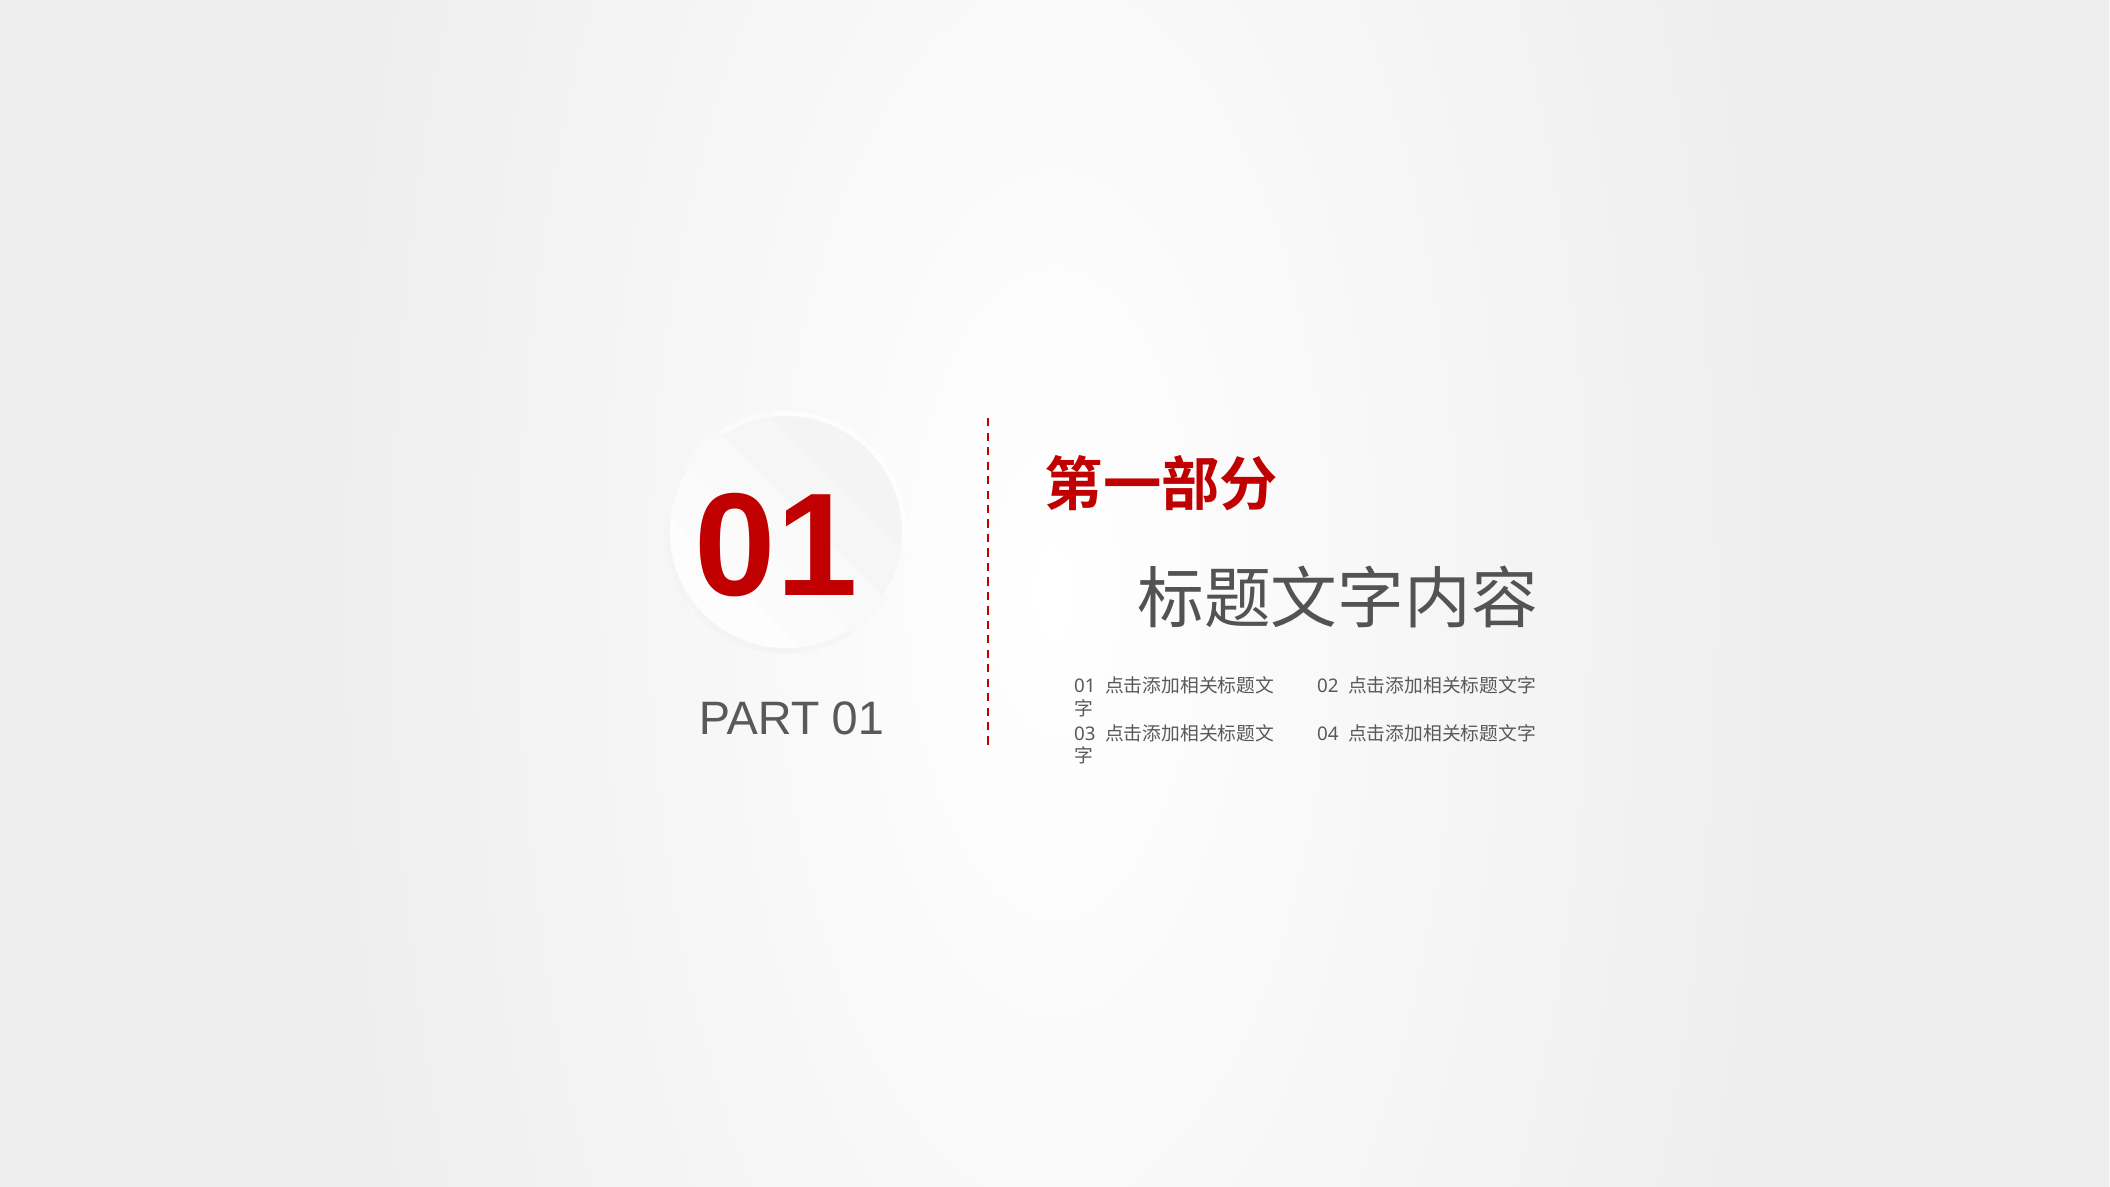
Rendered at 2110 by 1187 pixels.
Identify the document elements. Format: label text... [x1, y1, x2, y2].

picture [0, 0, 2110, 1187]
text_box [664, 410, 908, 654]
text_box 01 点击添加相关标题文字 [1060, 666, 1306, 714]
text_box 第一部分 标题文字内容 [1011, 439, 1568, 651]
text_box 02 点击添加相关标题文字 [1303, 666, 1560, 704]
text_box 04 点击添加相关标题文字 [1303, 714, 1560, 751]
text_box 03 点击添加相关标题文字 [1060, 714, 1306, 774]
text_box PART 01 [698, 687, 908, 745]
